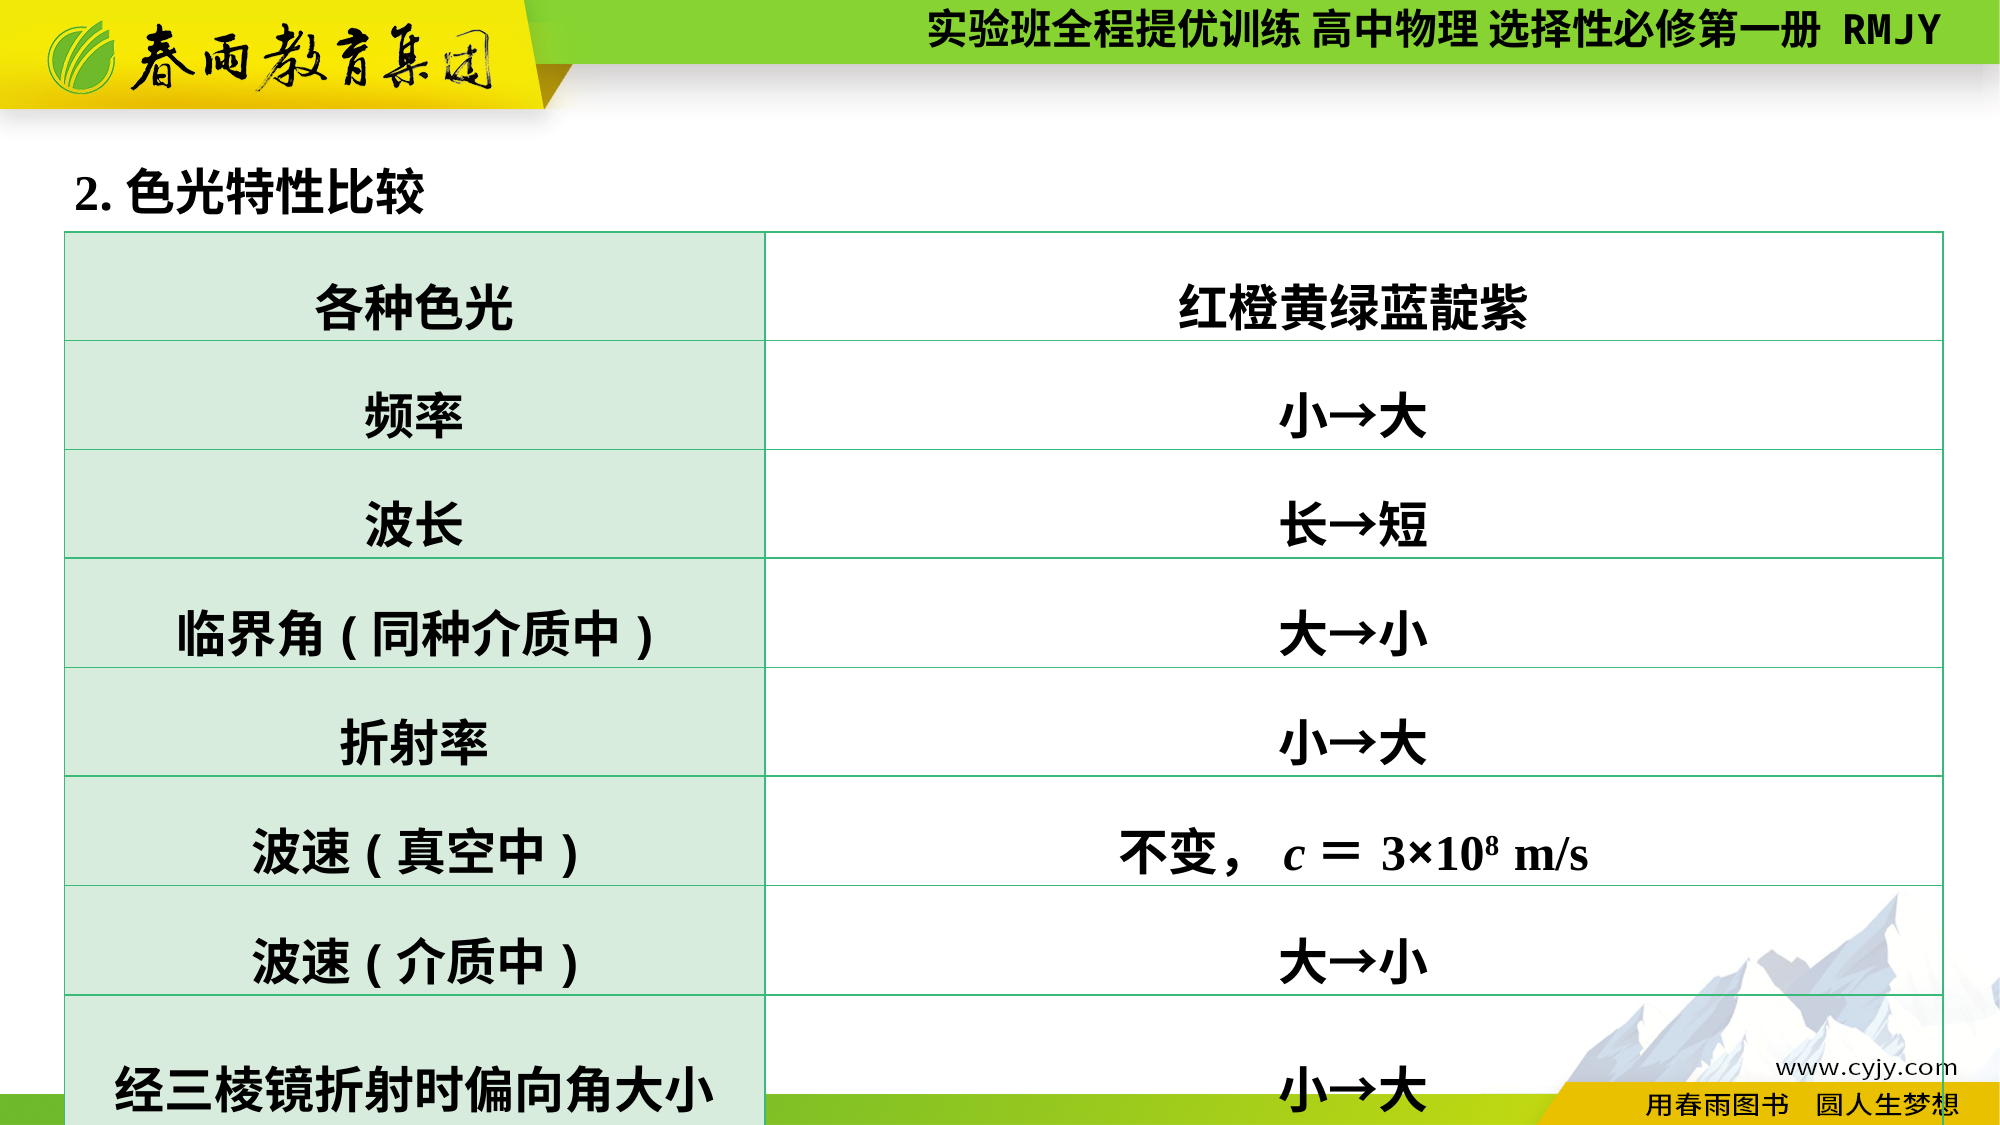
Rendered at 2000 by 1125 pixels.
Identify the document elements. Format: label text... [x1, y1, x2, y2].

table_header 红橙黄绿蓝靛紫 [766, 233, 1942, 340]
table_cell 临界角(同种介质中) [65, 559, 764, 667]
table_cell 不变，c＝3×108 m/s [766, 777, 1942, 885]
table_cell 小→大 [766, 996, 1942, 1125]
table_cell 大→小 [766, 559, 1942, 667]
table_cell 波长 [65, 450, 764, 557]
list 2.色光特性比较 [59, 122, 1944, 217]
table_cell 大→小 [766, 886, 1942, 994]
table_cell 波速(介质中) [65, 886, 764, 994]
table_cell 小→大 [766, 341, 1942, 449]
table_cell 频率 [65, 341, 764, 449]
table_cell 折射率 [65, 668, 764, 775]
table_header 各种色光 [65, 233, 764, 340]
table_cell 波速(真空中) [65, 777, 764, 885]
table_cell 经三棱镜折射时偏向角大小 [65, 996, 764, 1125]
table_cell 长→短 [766, 450, 1942, 557]
picture [0, 0, 2000, 1125]
table_cell 小→大 [766, 668, 1942, 775]
